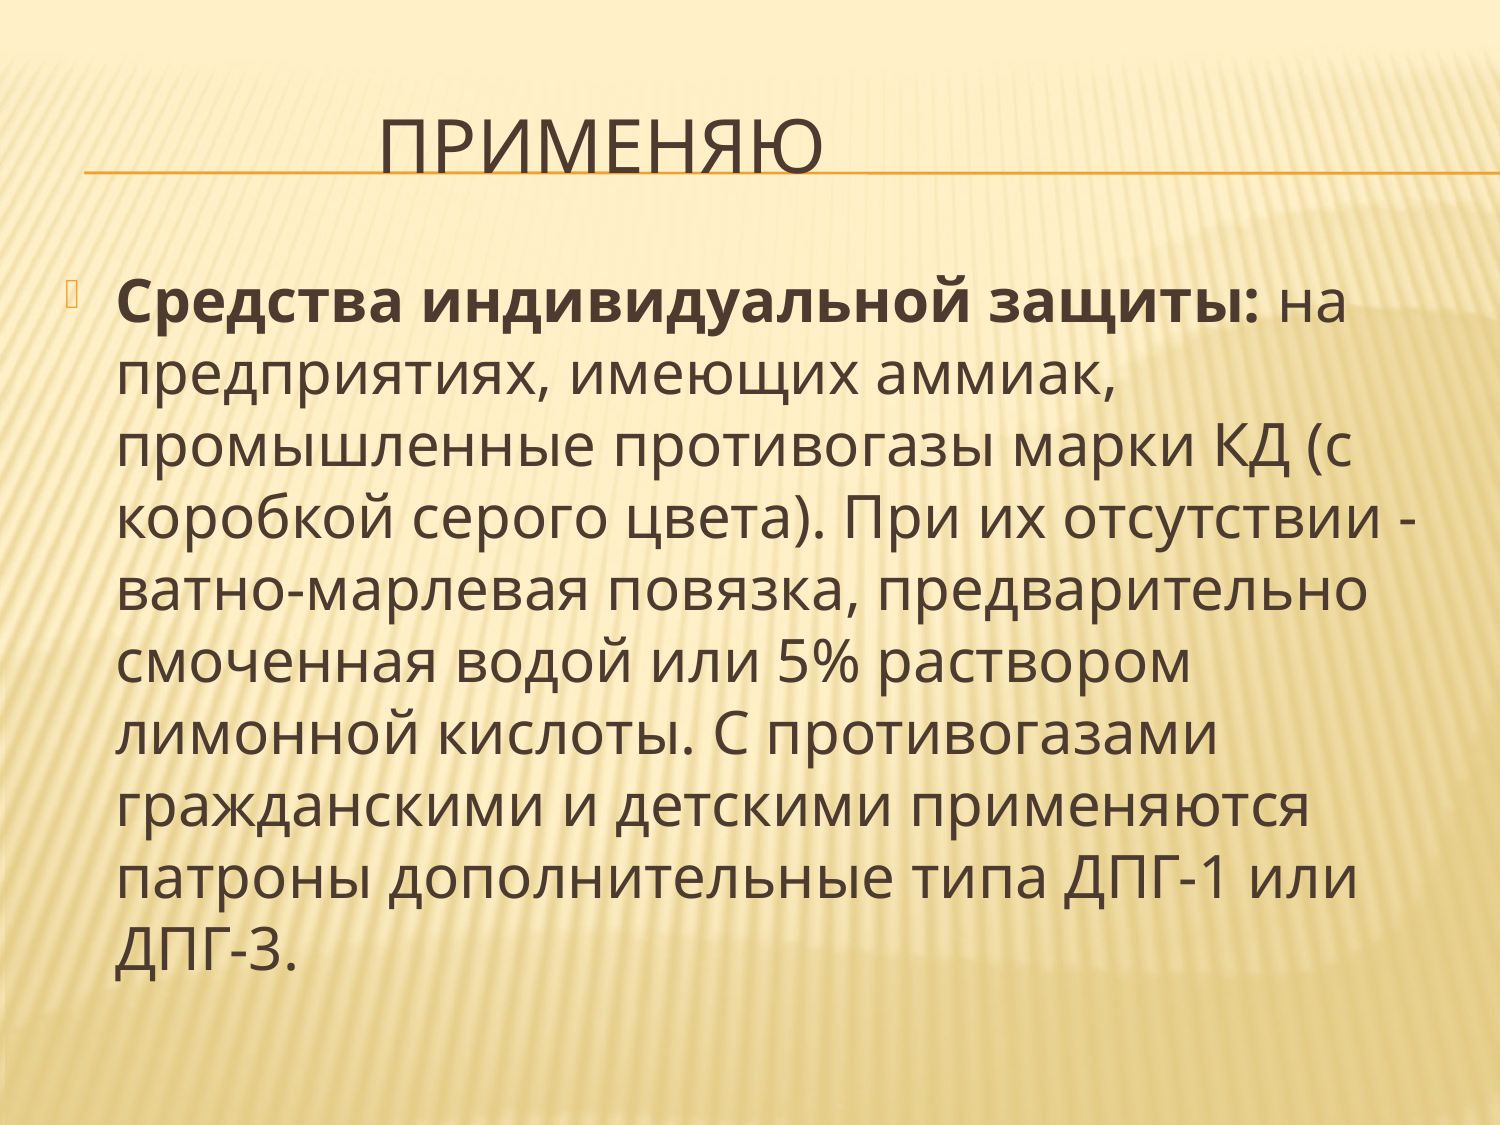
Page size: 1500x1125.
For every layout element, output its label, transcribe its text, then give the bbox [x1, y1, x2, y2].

list Средства индивидуальной защиты: на предприятиях, имеющих аммиак, промышленные противогазы марки КД (с коробкой серого цвета). При их отсутствии - ватно-марлевая повязка, предварительно смоченная водой или 5% раствором лимонной кислоты. С противогазами гражданскими и детскими применяются патроны дополнительные типа ДПГ-1 или ДПГ-3. [50, 254, 1475, 998]
title применяю [50, 75, 1475, 213]
